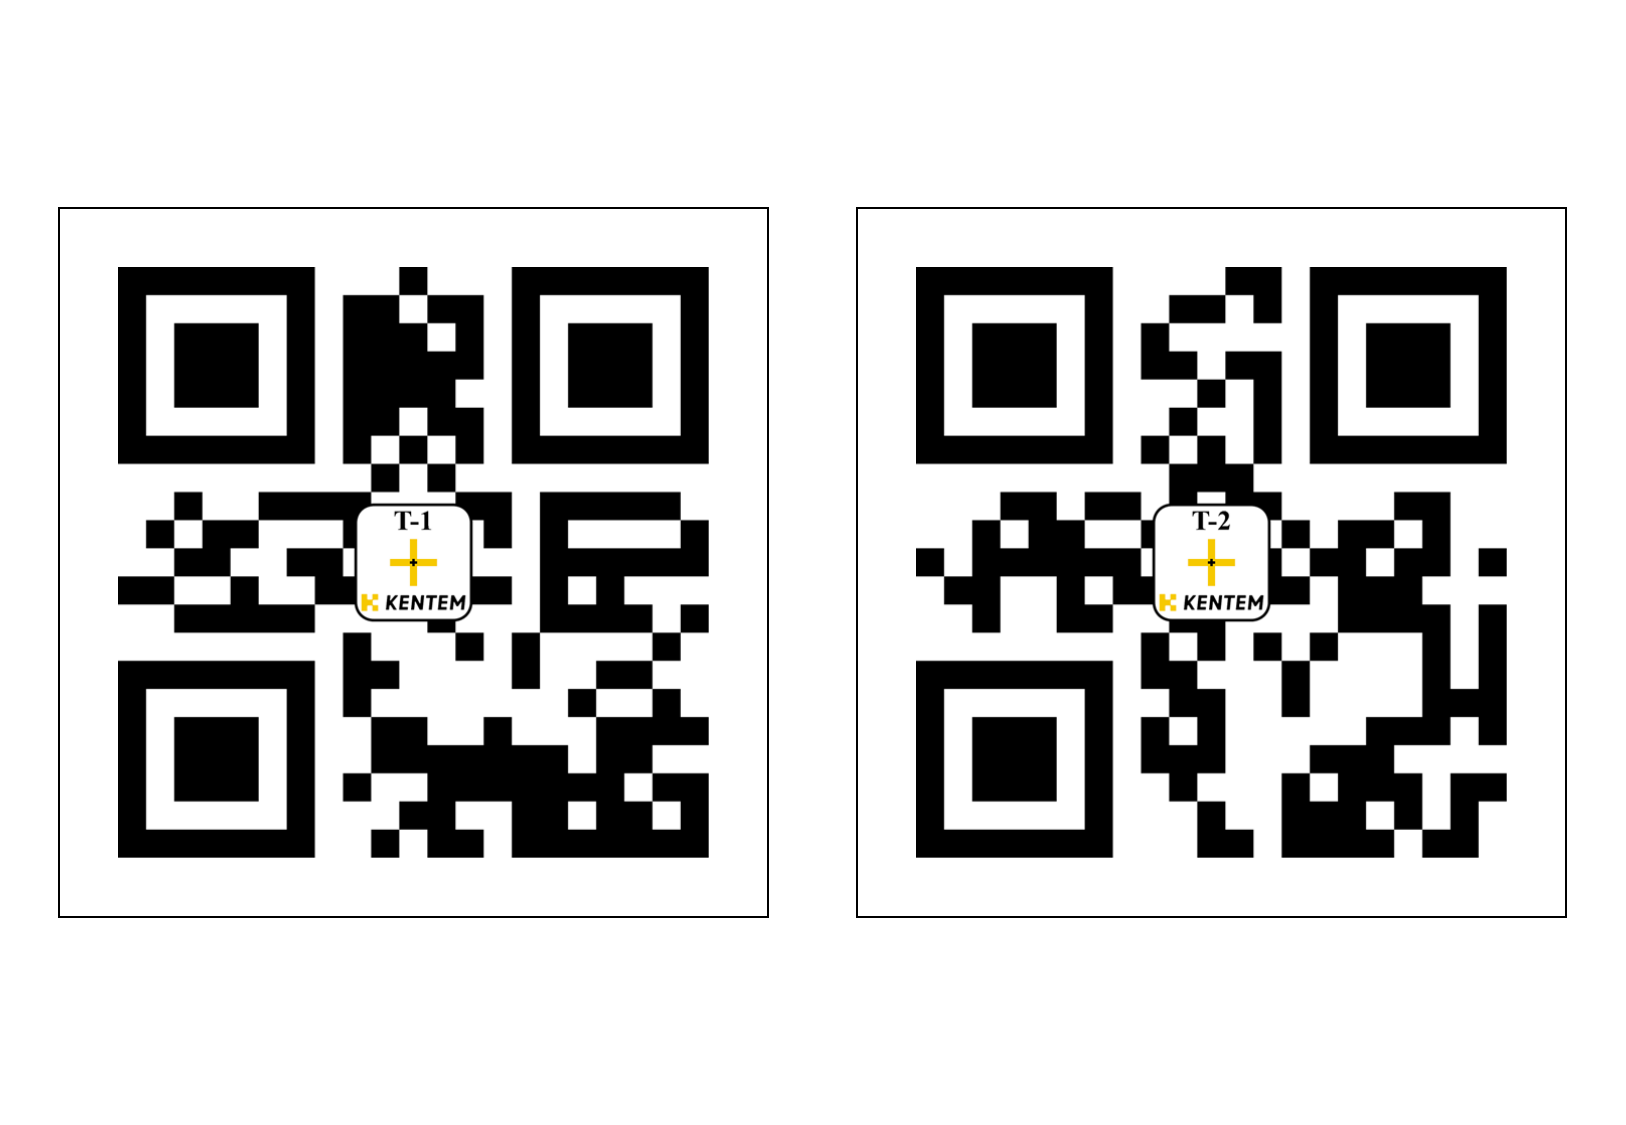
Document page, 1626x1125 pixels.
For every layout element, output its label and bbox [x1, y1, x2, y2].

text_box [58, 208, 768, 917]
text_box [857, 208, 1566, 917]
